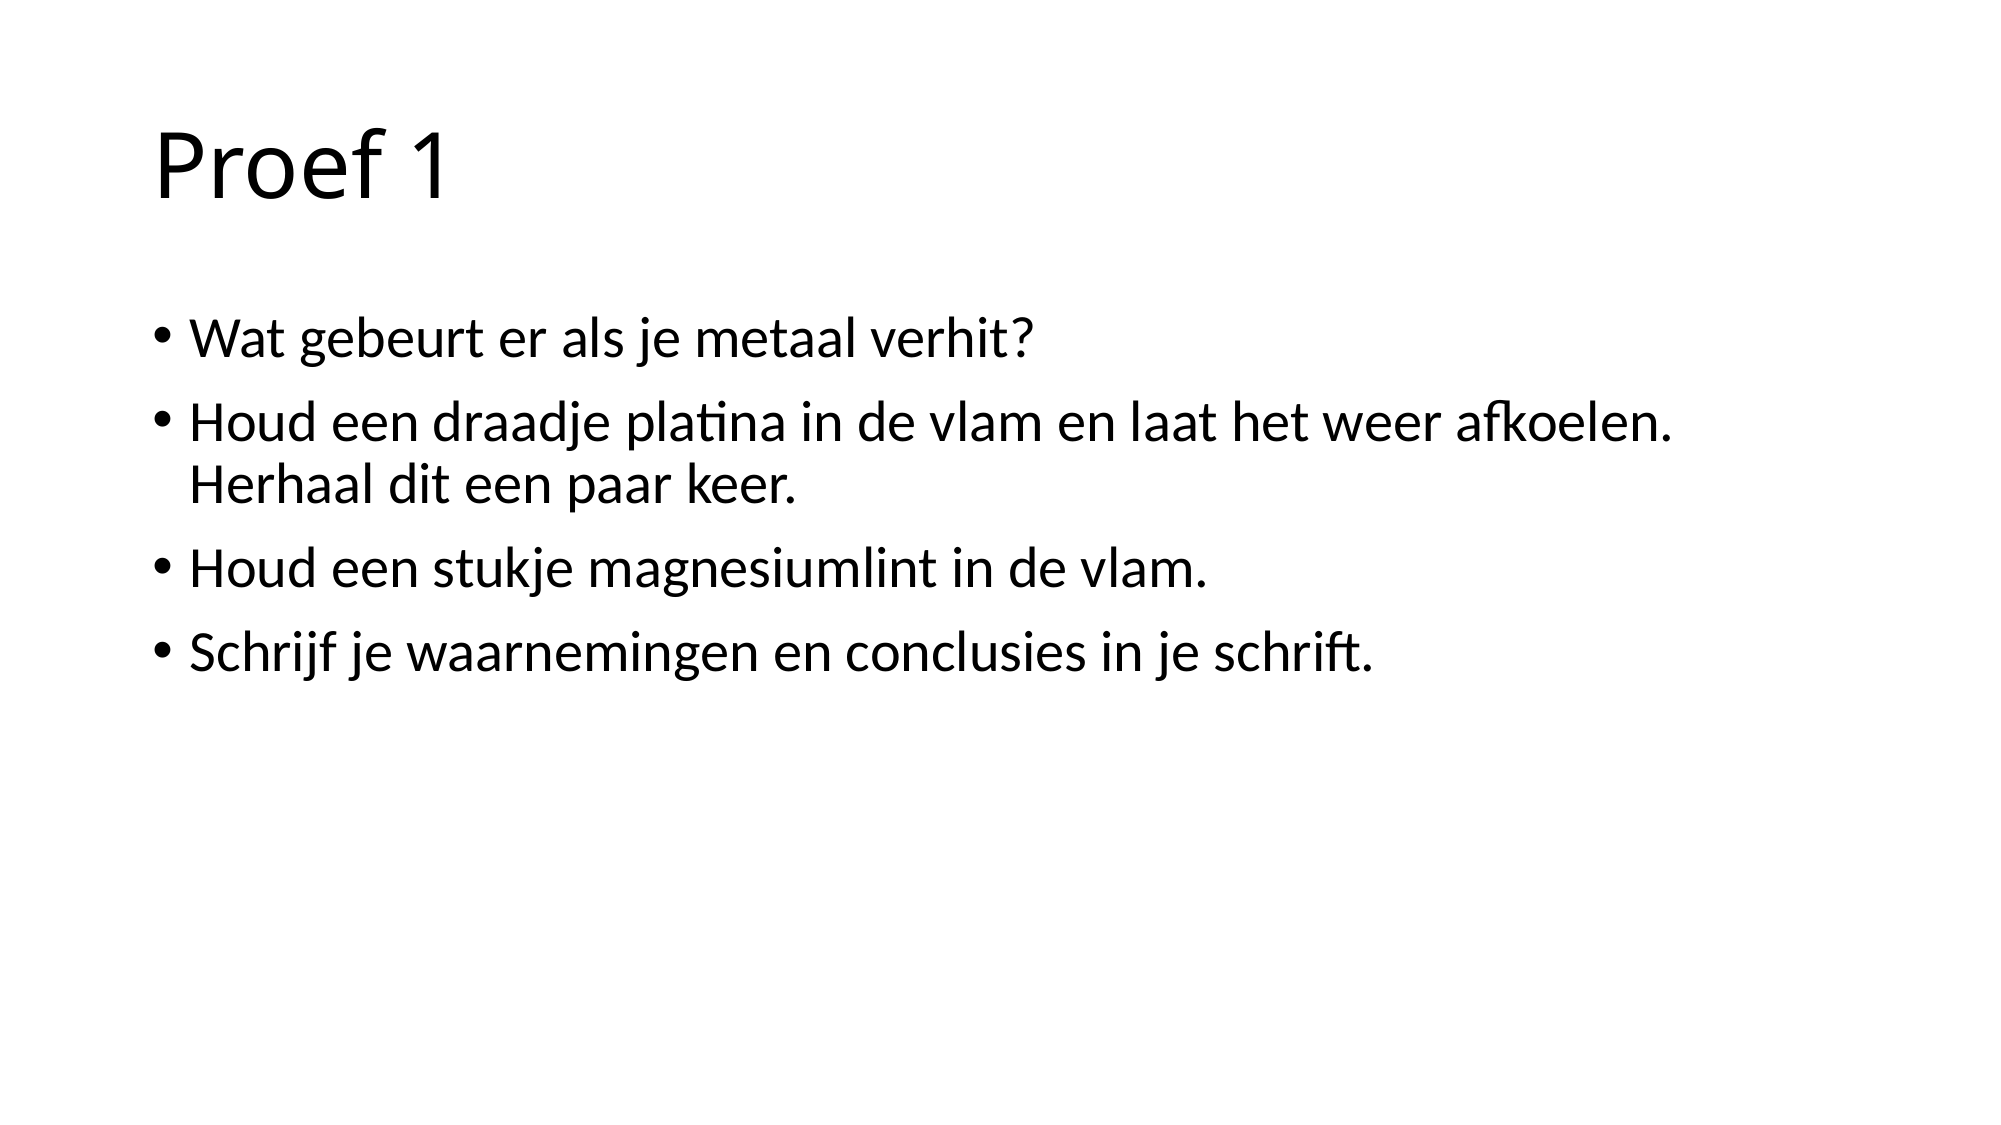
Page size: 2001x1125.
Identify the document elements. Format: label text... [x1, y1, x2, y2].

list Wat gebeurt er als je metaal verhit? Houd een draadje platina in de vlam en laat het weer afkoelen. Herhaal dit een paar keer. Houd een stukje magnesiumlint in de vlam. Schrijf je waarnemingen en conclusies in je schrift. [137, 299, 1863, 1014]
title Proef 1 [137, 59, 1863, 278]
